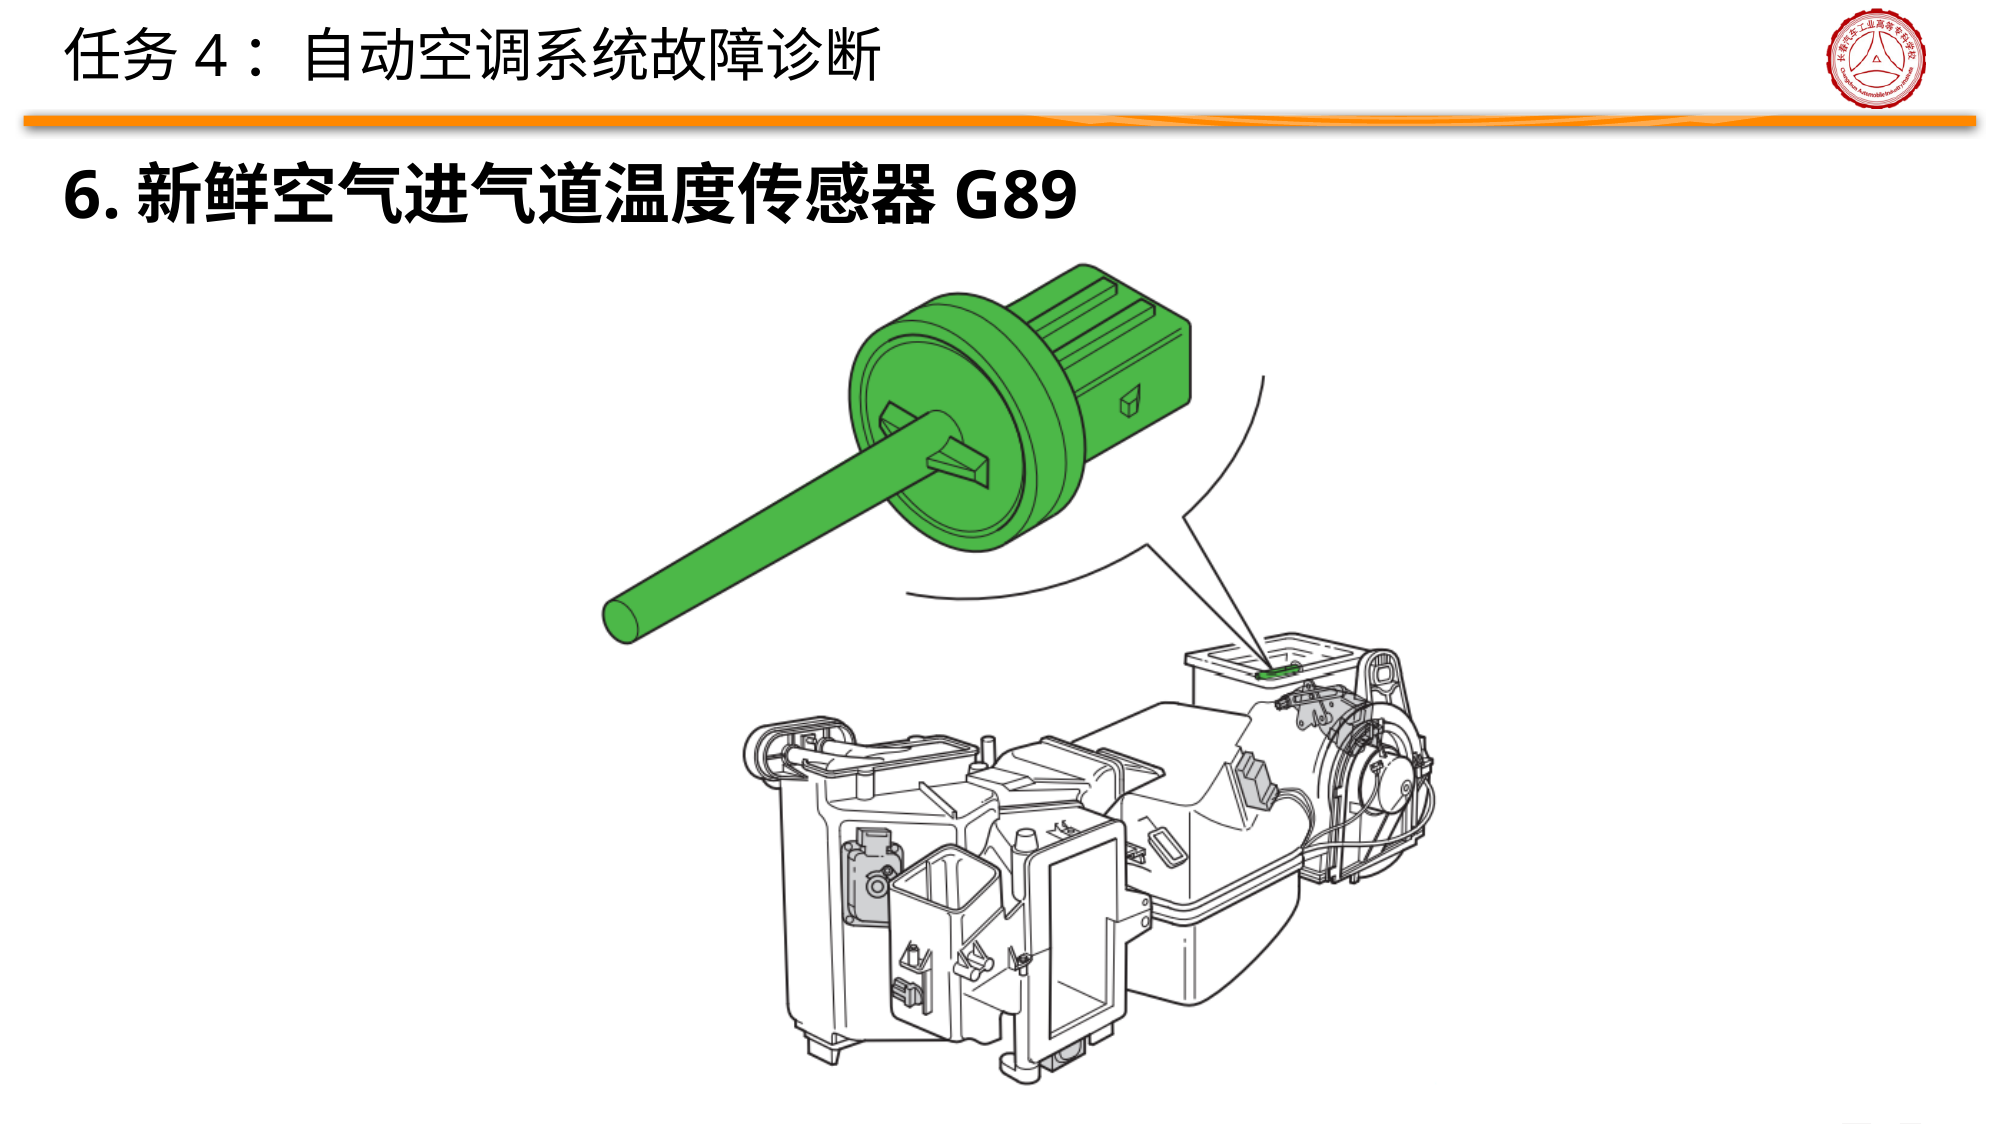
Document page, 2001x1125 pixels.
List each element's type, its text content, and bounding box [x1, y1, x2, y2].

title 任务4：自动空调系统故障诊断 [49, 19, 1557, 119]
text_box 6.新鲜空气进气道温度传感器G89 [49, 144, 1107, 240]
picture [577, 240, 1501, 1106]
picture [1826, 8, 1926, 109]
